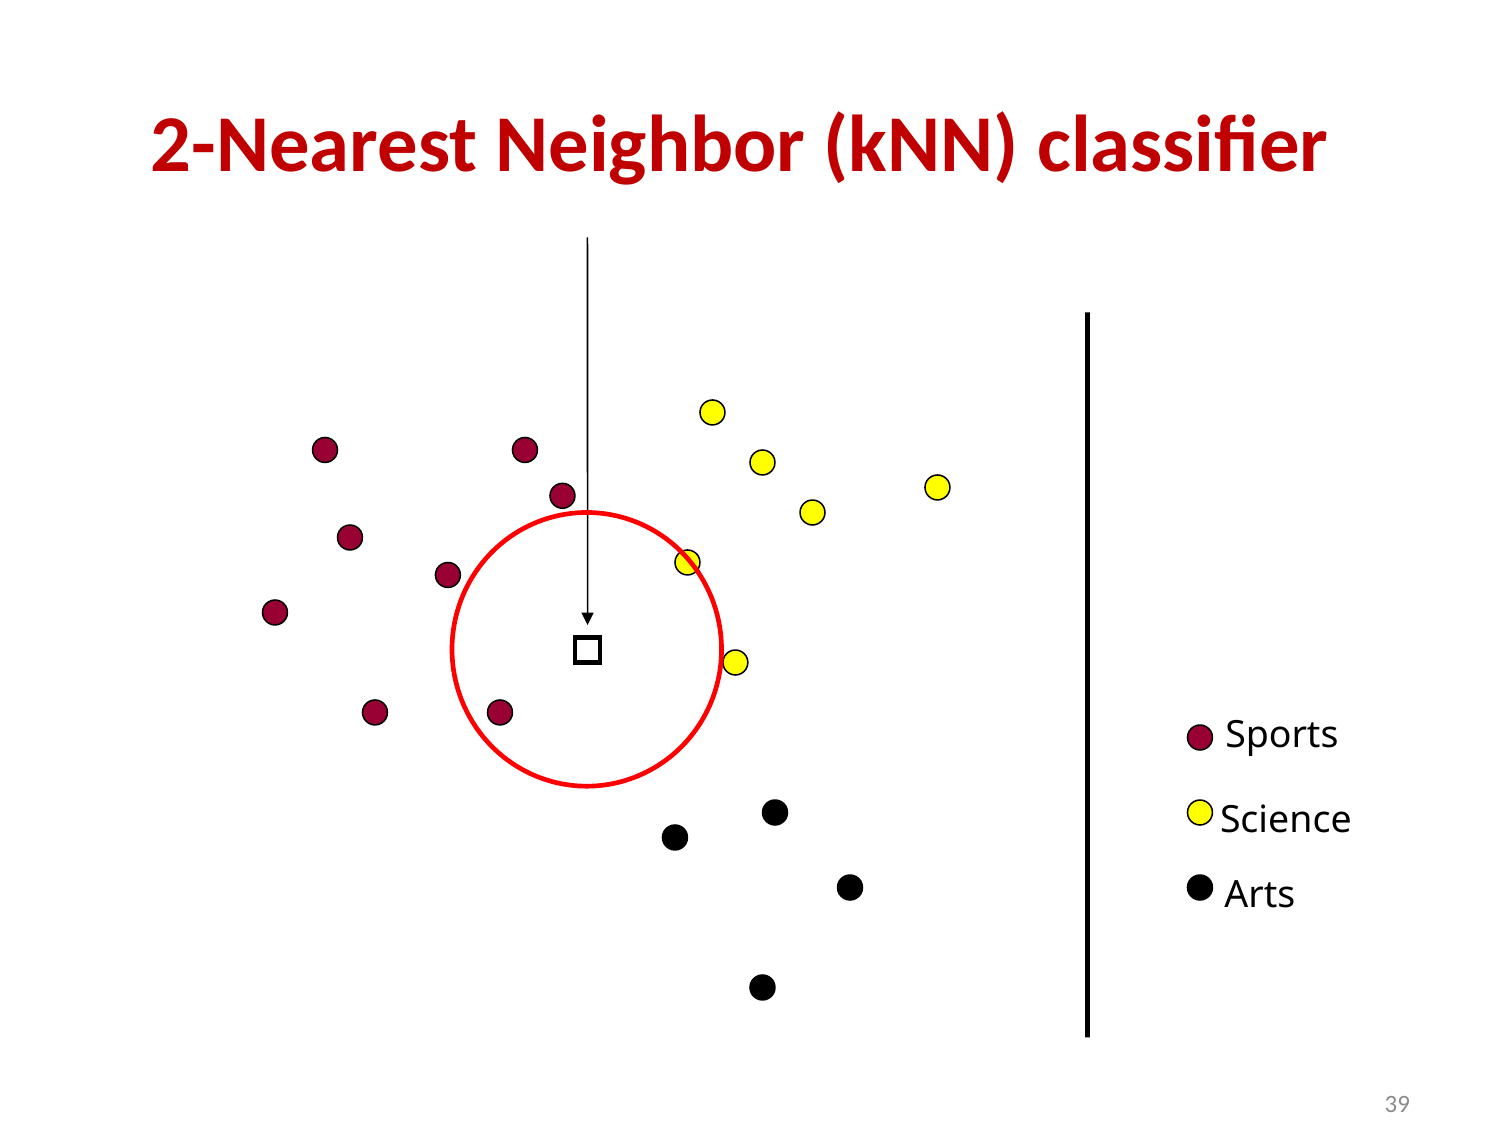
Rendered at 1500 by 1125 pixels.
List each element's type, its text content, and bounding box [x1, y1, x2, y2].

text_box [337, 525, 363, 550]
text_box [1088, 324, 1388, 1000]
text_box [452, 512, 722, 787]
text_box [662, 825, 688, 850]
text_box [837, 875, 863, 901]
text_box [750, 975, 775, 1000]
text_box [699, 399, 725, 425]
text_box [512, 437, 538, 463]
text_box Sports [1210, 702, 1354, 762]
text_box [549, 483, 575, 509]
text_box [1187, 800, 1205, 826]
text_box [924, 474, 950, 500]
text_box [262, 600, 288, 625]
text_box [112, 324, 1087, 1000]
text_box [750, 450, 775, 475]
text_box [1187, 725, 1210, 751]
text_box Arts [1209, 862, 1311, 923]
text_box [1187, 875, 1209, 901]
text_box [762, 800, 788, 826]
text_box [435, 562, 461, 588]
text_box [312, 437, 338, 463]
text_box [682, 549, 700, 570]
text_box [800, 500, 826, 526]
text_box [362, 699, 388, 725]
text_box [722, 650, 748, 676]
text_box Science [1205, 787, 1367, 848]
title 2-Nearest Neighbor (kNN) classifier [75, 45, 1425, 233]
slide_number 39 [1074, 1042, 1425, 1103]
